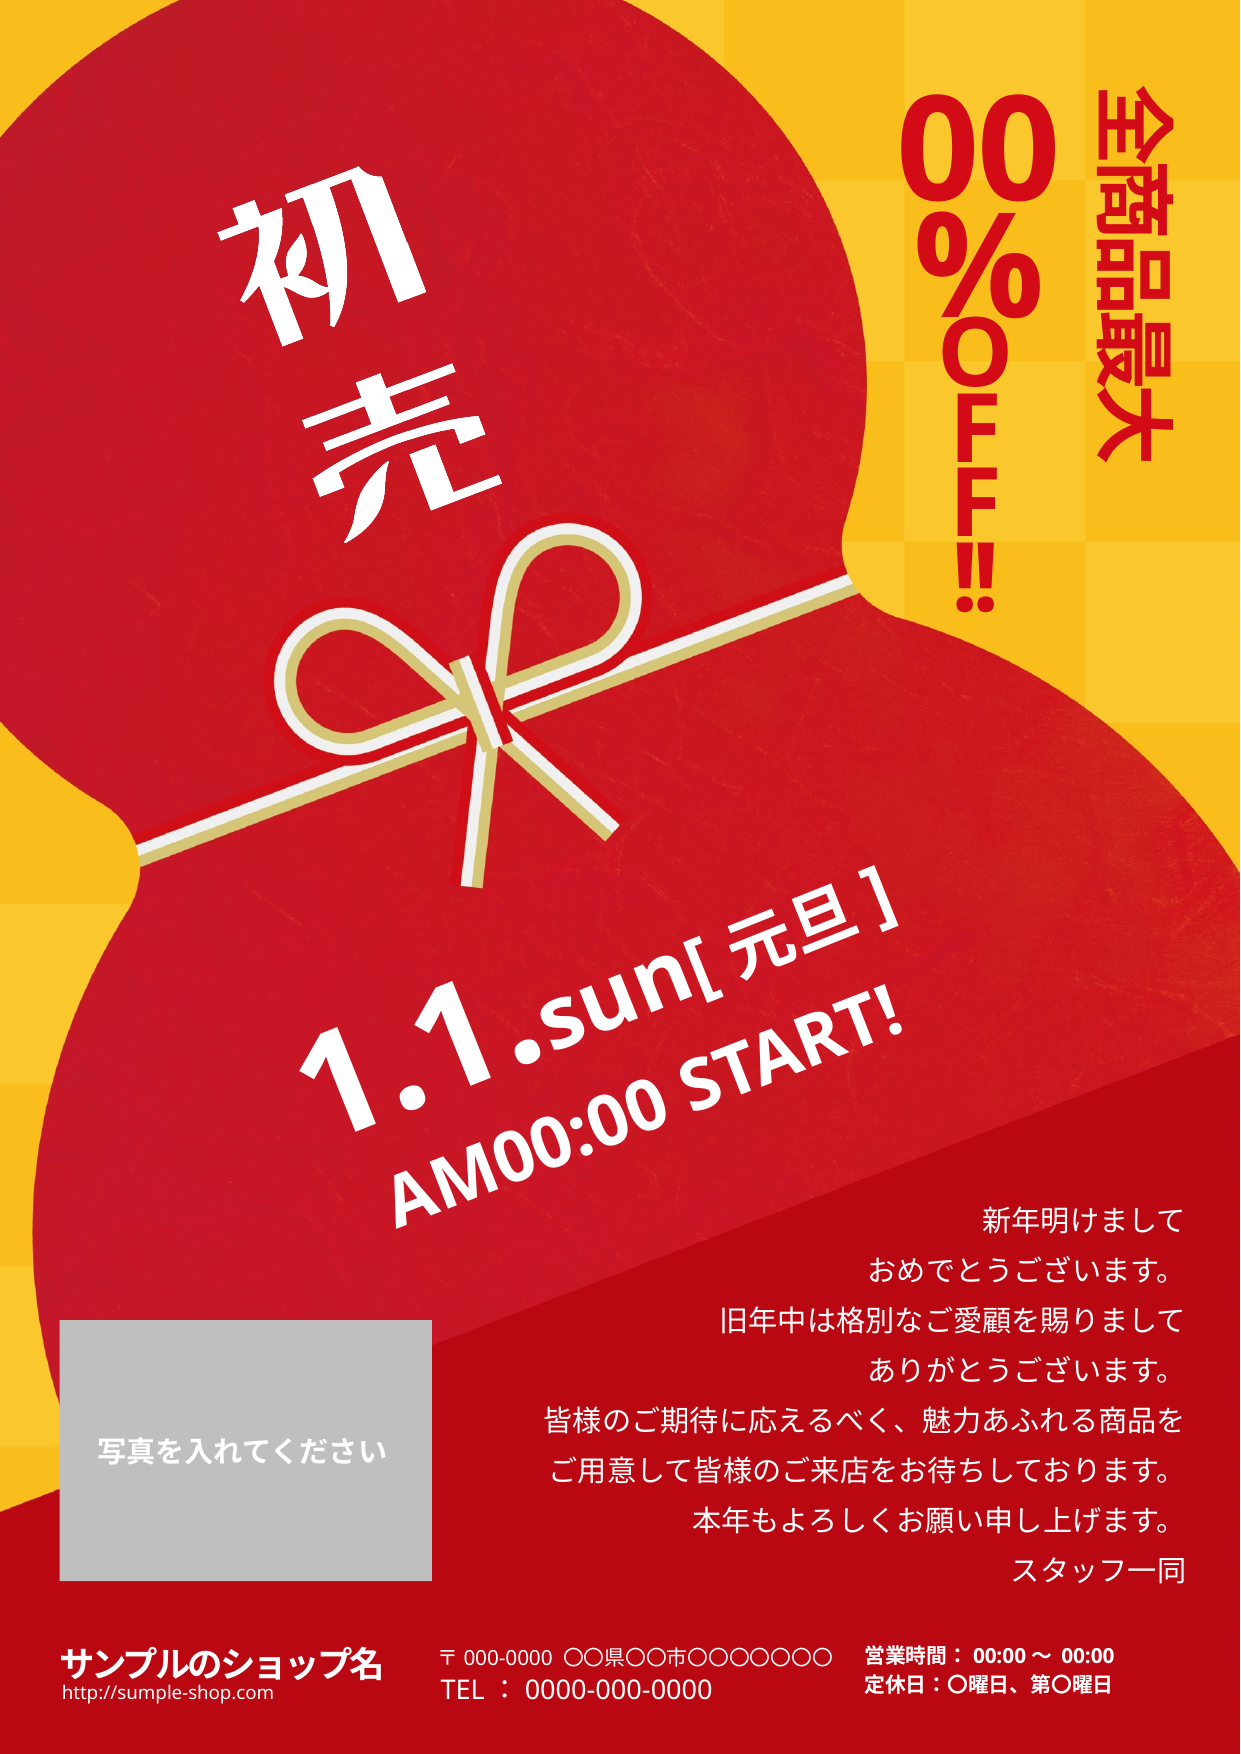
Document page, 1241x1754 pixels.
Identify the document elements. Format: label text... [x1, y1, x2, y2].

text_box 全商品最大 [1141, 251, 1169, 298]
picture [0, 0, 1241, 1754]
text_box 新年明けまして おめでとうございます。 旧年中は格別なご愛顧を賜りまして ありがとうございます。 皆様のご期待に応えるべく、魅力あふれる商品を ご用意して皆様のご来店をお待ちしております。 本年もよろしくお願い申し上げます。 スタッフ一同 [469, 1179, 1201, 1595]
text_box 00 [882, 47, 1076, 187]
text_box 1.1.sun[元旦] [260, 867, 963, 1200]
text_box !! [854, 502, 1098, 645]
text_box 営業時間：00:00～ 00:00 定休日：〇曜日、第〇曜日 [849, 1631, 1164, 1705]
text_box 全商品最大 [1098, 313, 1193, 464]
text_box http://sumple-shop.com [47, 1661, 494, 1711]
text_box 全商品最大 [1101, 278, 1133, 309]
text_box F [854, 427, 1098, 502]
text_box 全商品最大 [1076, 70, 1193, 235]
text_box % [858, 187, 1101, 331]
text_box サンプルのショップ名 [44, 1613, 419, 1692]
text_box TEL：0000-000-0000 [425, 1648, 836, 1712]
text_box AM00:00 START! [319, 965, 977, 1274]
text_box 全商品最大 [1101, 240, 1133, 270]
text_box F [854, 353, 1098, 427]
text_box O [854, 277, 1098, 353]
text_box 〒000-0000 〇〇県〇〇市〇〇〇〇〇〇〇 [423, 1624, 870, 1678]
text_box 写真を入れてください [59, 1319, 433, 1582]
